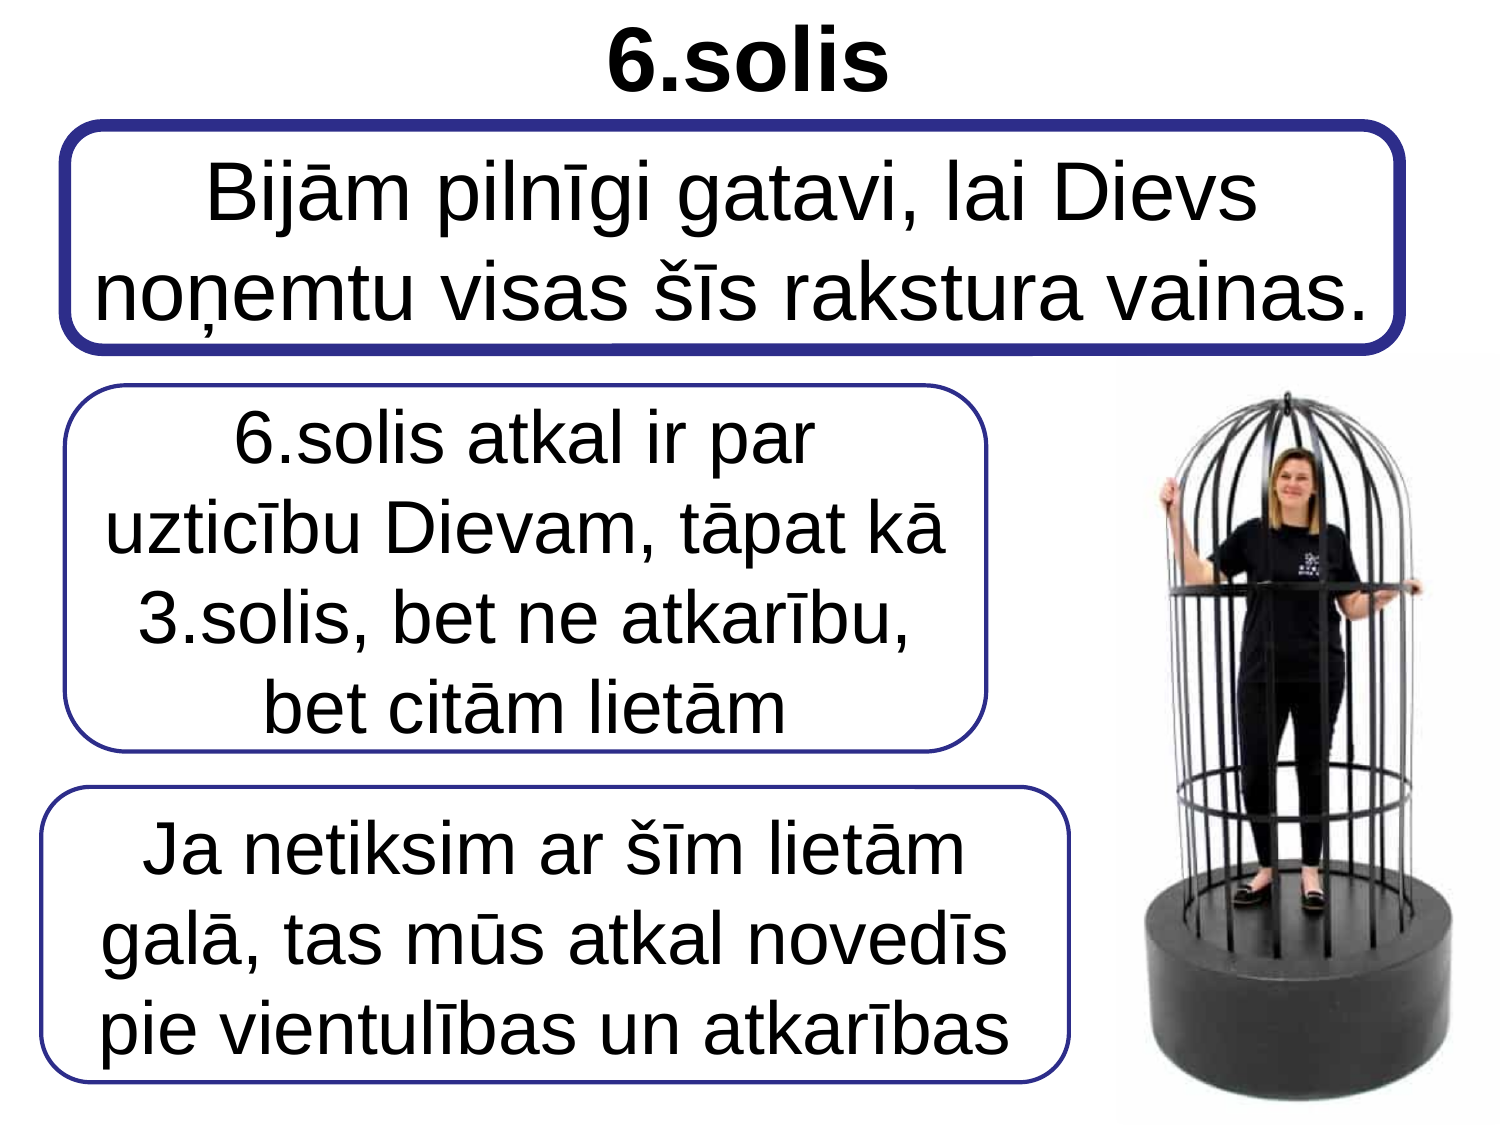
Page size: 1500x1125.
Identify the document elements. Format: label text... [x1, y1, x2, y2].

text_box 6.solis atkal ir par uzticību Dievam, tāpat kā 3.solis, bet ne atkarību, bet citām lietām [62, 383, 989, 754]
title 6.solis [73, 0, 1425, 109]
text_box Ja netiksim ar šīm lietām galā, tas mūs atkal novedīs pie vientulības un atkarības [39, 784, 1071, 1085]
text_box Bijām pilnīgi gatavi, lai Dievs noņemtu visas šīs rakstura vainas. [62, 123, 1402, 352]
picture [1115, 353, 1500, 1125]
